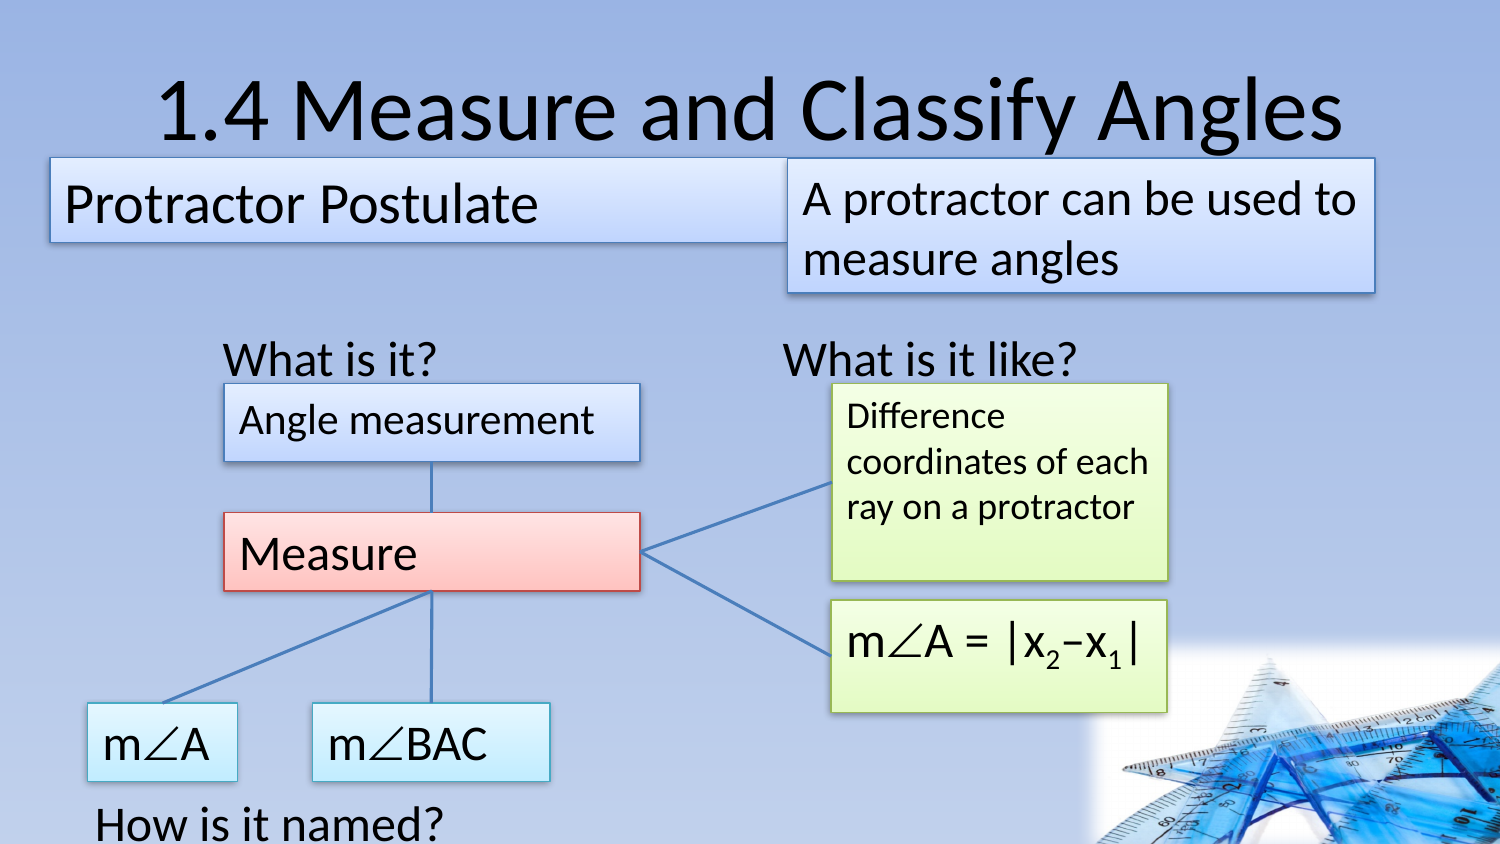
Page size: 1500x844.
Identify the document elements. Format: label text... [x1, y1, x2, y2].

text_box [223, 383, 637, 513]
picture [1102, 656, 1500, 838]
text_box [639, 551, 1168, 713]
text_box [639, 383, 1169, 552]
text_box What is it? [207, 318, 640, 394]
text_box How is it named? [80, 784, 880, 844]
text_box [433, 590, 551, 782]
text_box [87, 590, 433, 782]
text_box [49, 157, 1376, 295]
text_box Measure [223, 520, 634, 592]
title 1.4 Measure and Classify Angles [75, 33, 1425, 175]
text_box What is it like? [768, 318, 1200, 394]
